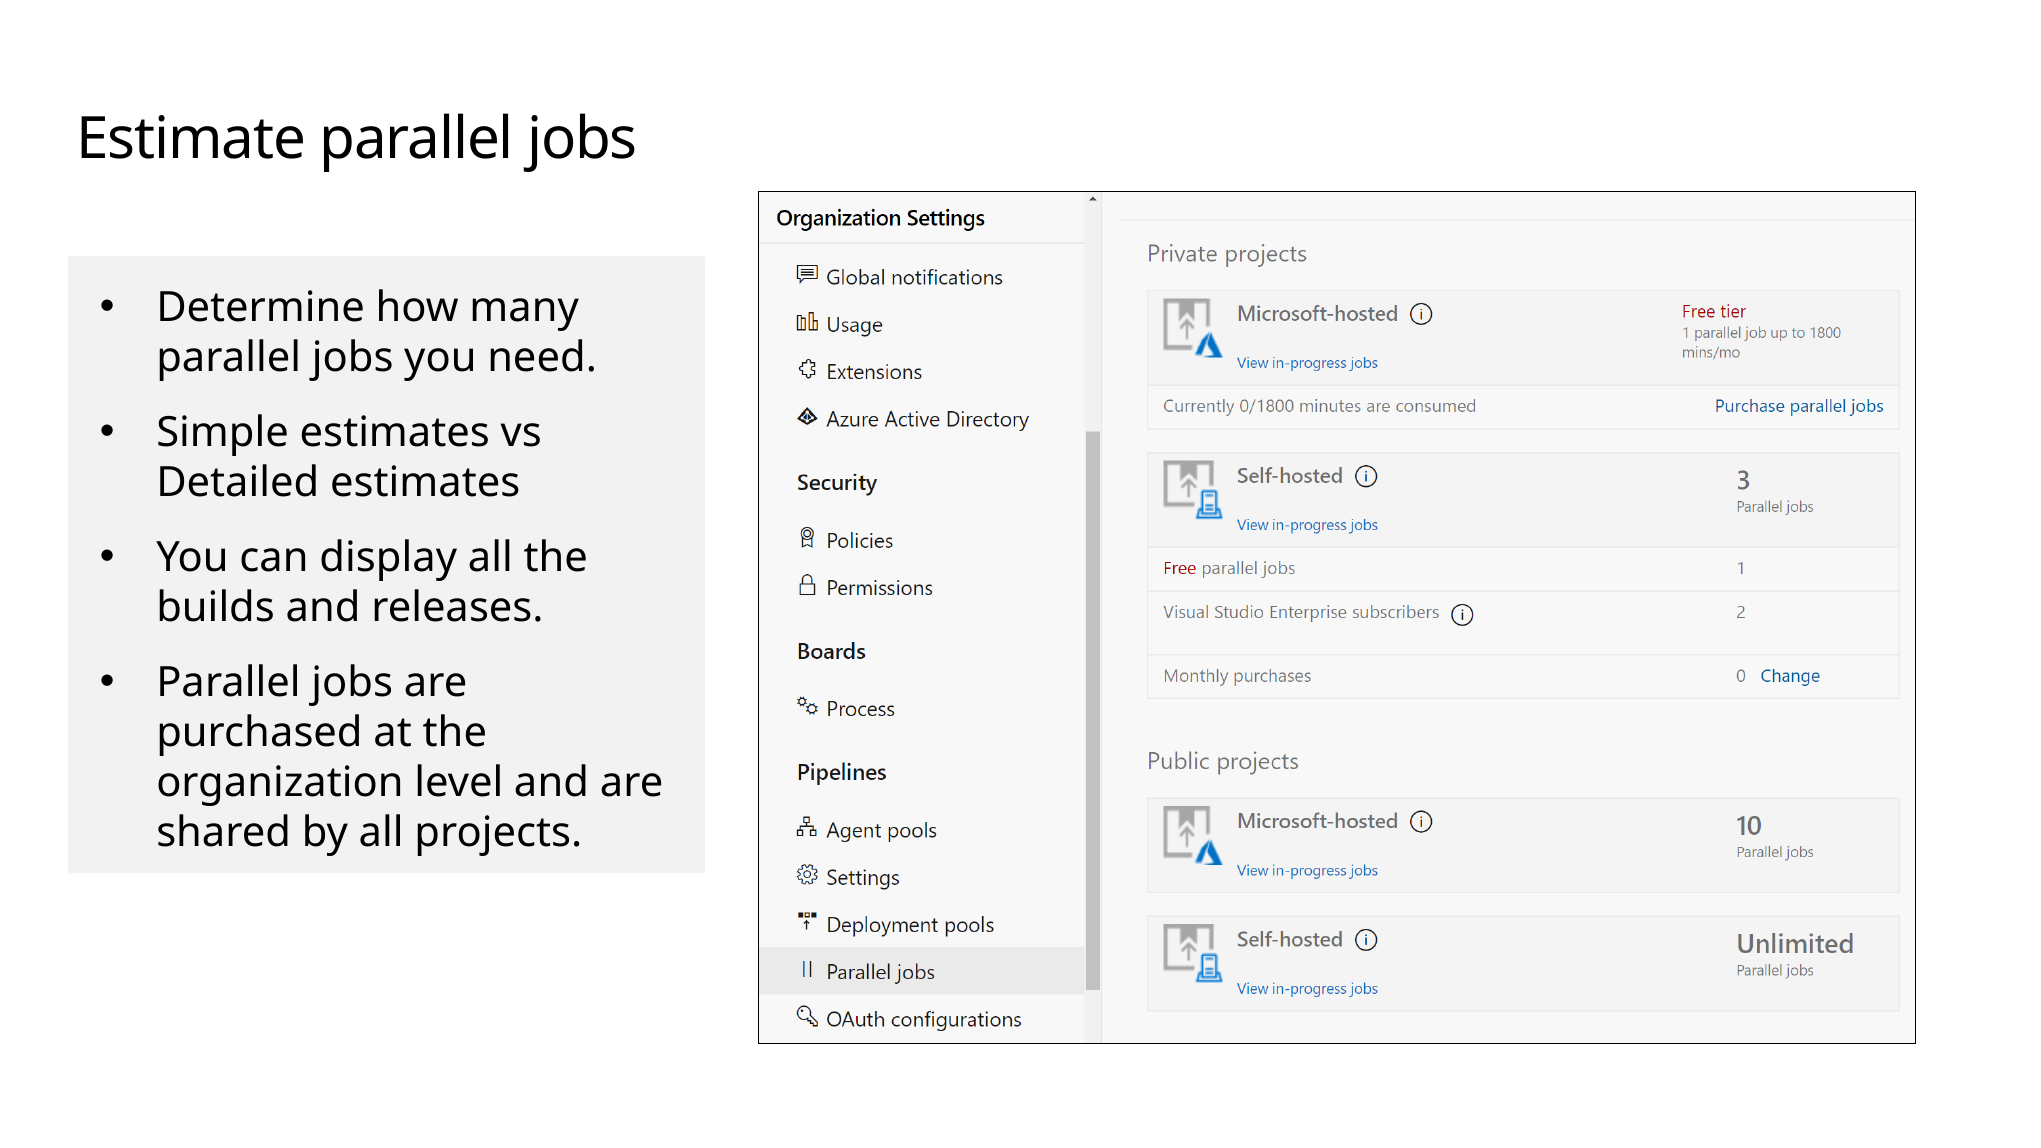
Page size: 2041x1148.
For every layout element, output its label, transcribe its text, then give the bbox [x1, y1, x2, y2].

picture [758, 191, 1916, 1044]
text_box Determine how many parallel jobs you need. Simple estimates vs Detailed estimates You can display all the builds and releases. Parallel jobs are purchased at the organization level and are shared by all projects. [69, 257, 703, 872]
title Estimate parallel jobs [76, 103, 1969, 172]
